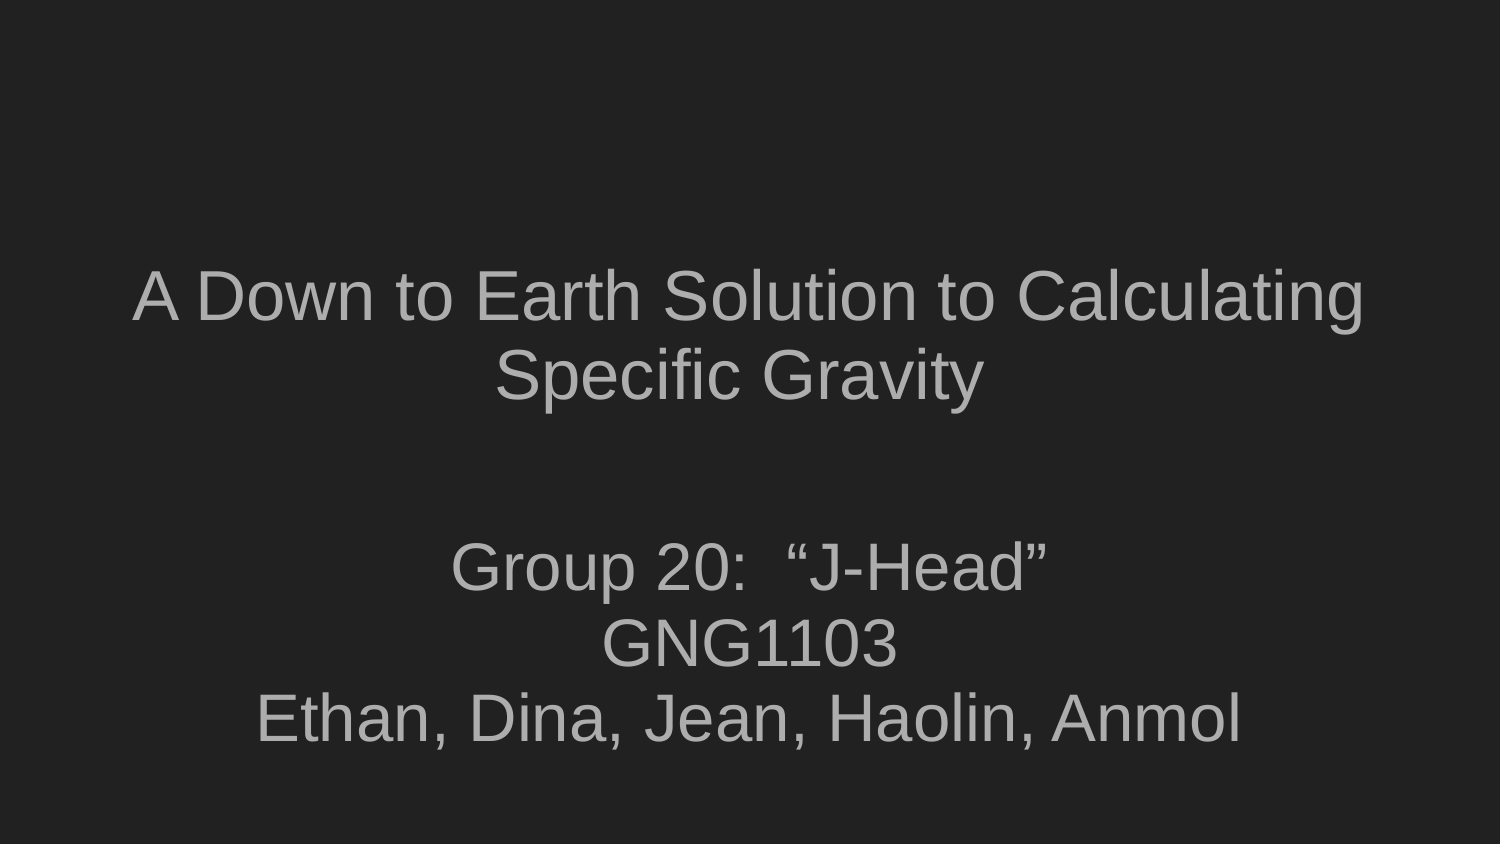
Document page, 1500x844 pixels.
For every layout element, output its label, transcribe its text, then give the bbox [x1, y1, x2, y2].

title A Down to Earth Solution to Calculating Specific Gravity [51, 172, 1449, 509]
subtitle Group 20: “J-Head” GNG1103 Ethan, Dina, Jean, Haolin, Anmol [51, 514, 1449, 773]
